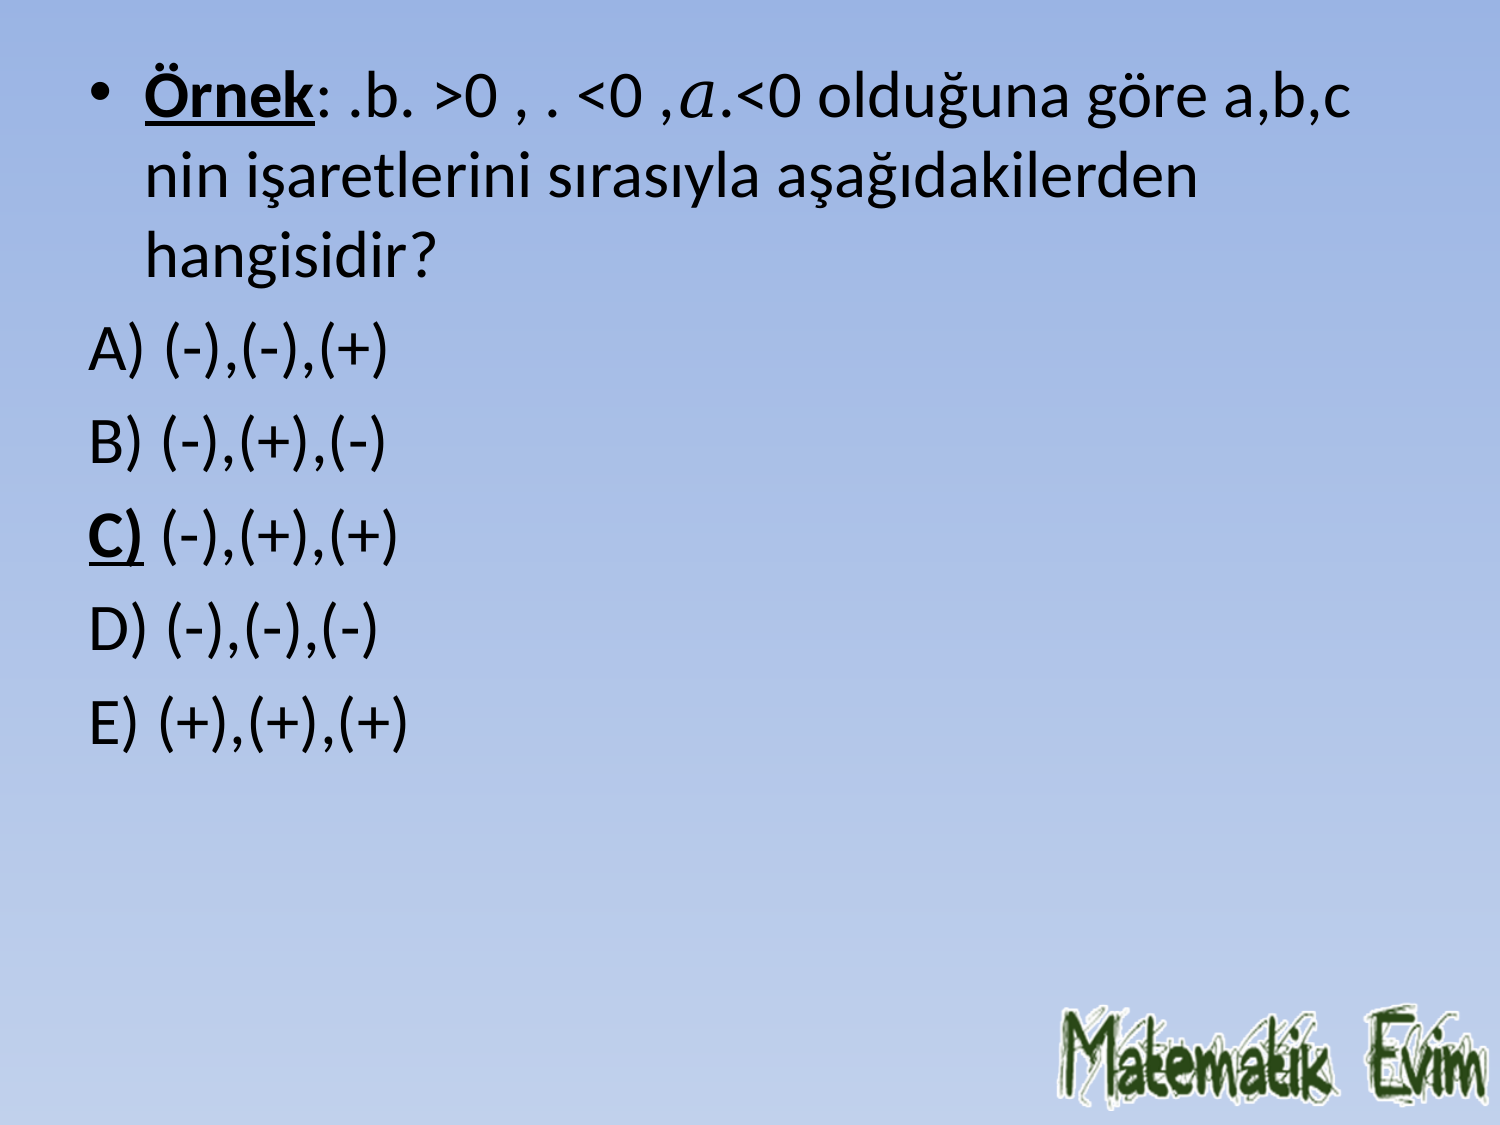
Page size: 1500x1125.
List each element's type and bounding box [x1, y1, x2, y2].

picture [1051, 999, 1495, 1111]
text_box [74, 137, 1425, 1005]
